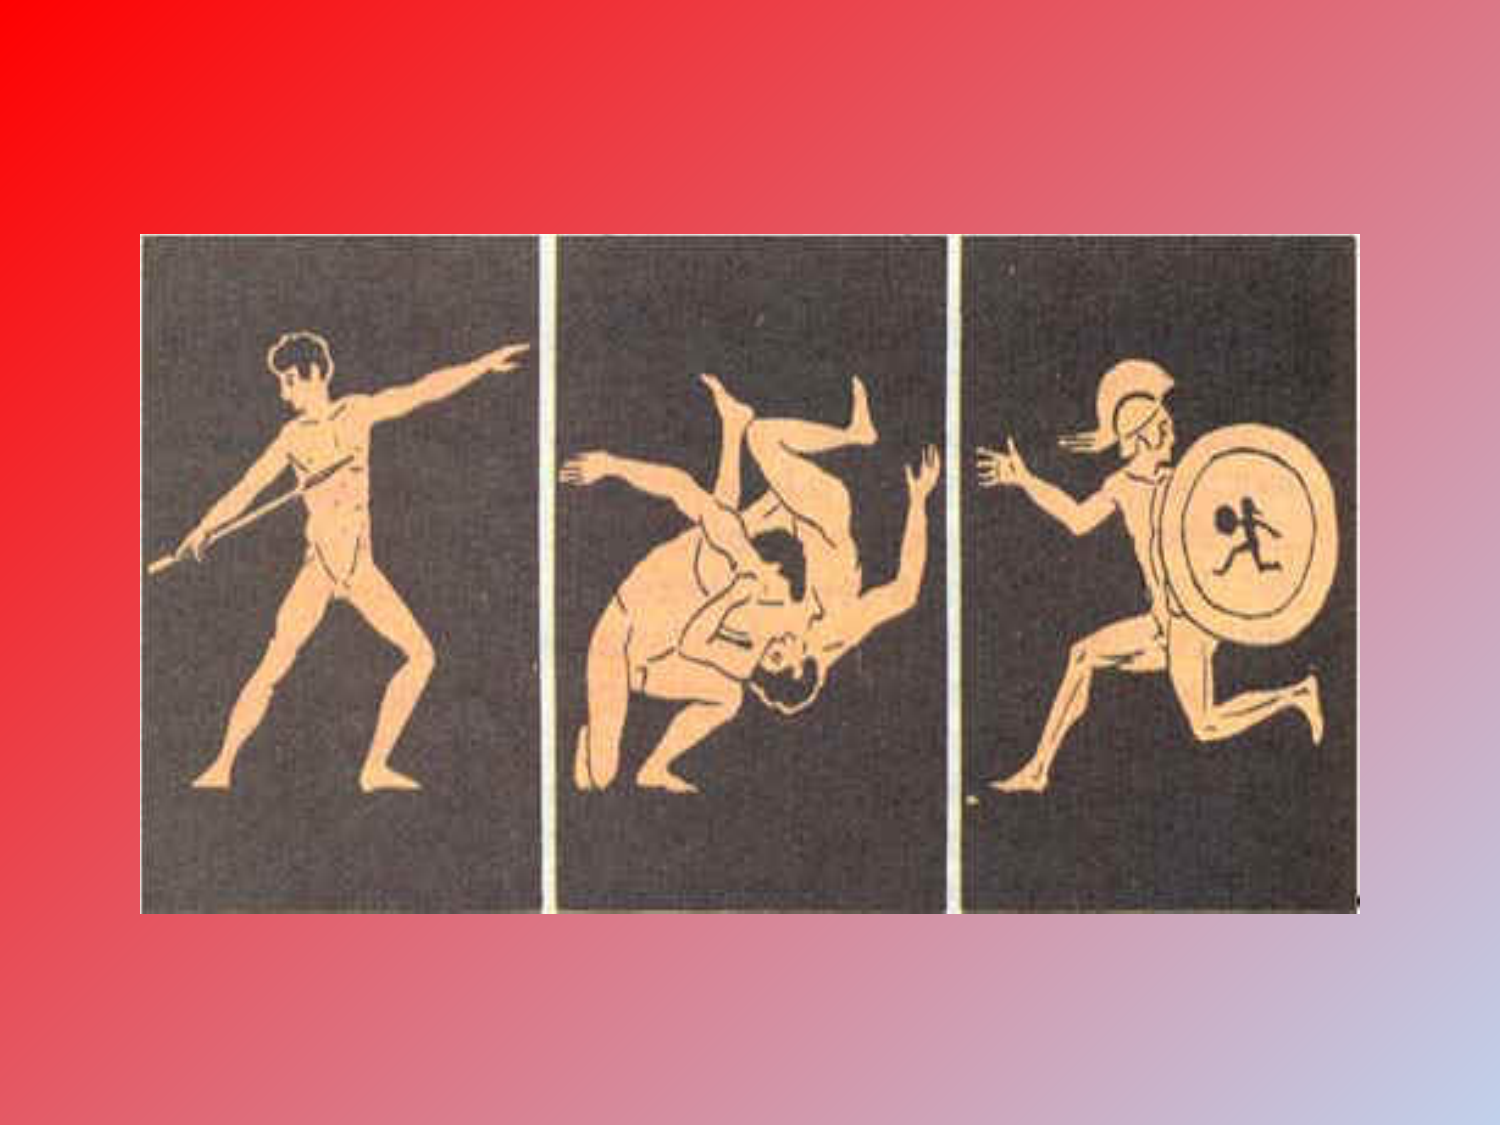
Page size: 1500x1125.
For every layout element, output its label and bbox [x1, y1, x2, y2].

picture [140, 234, 1360, 915]
